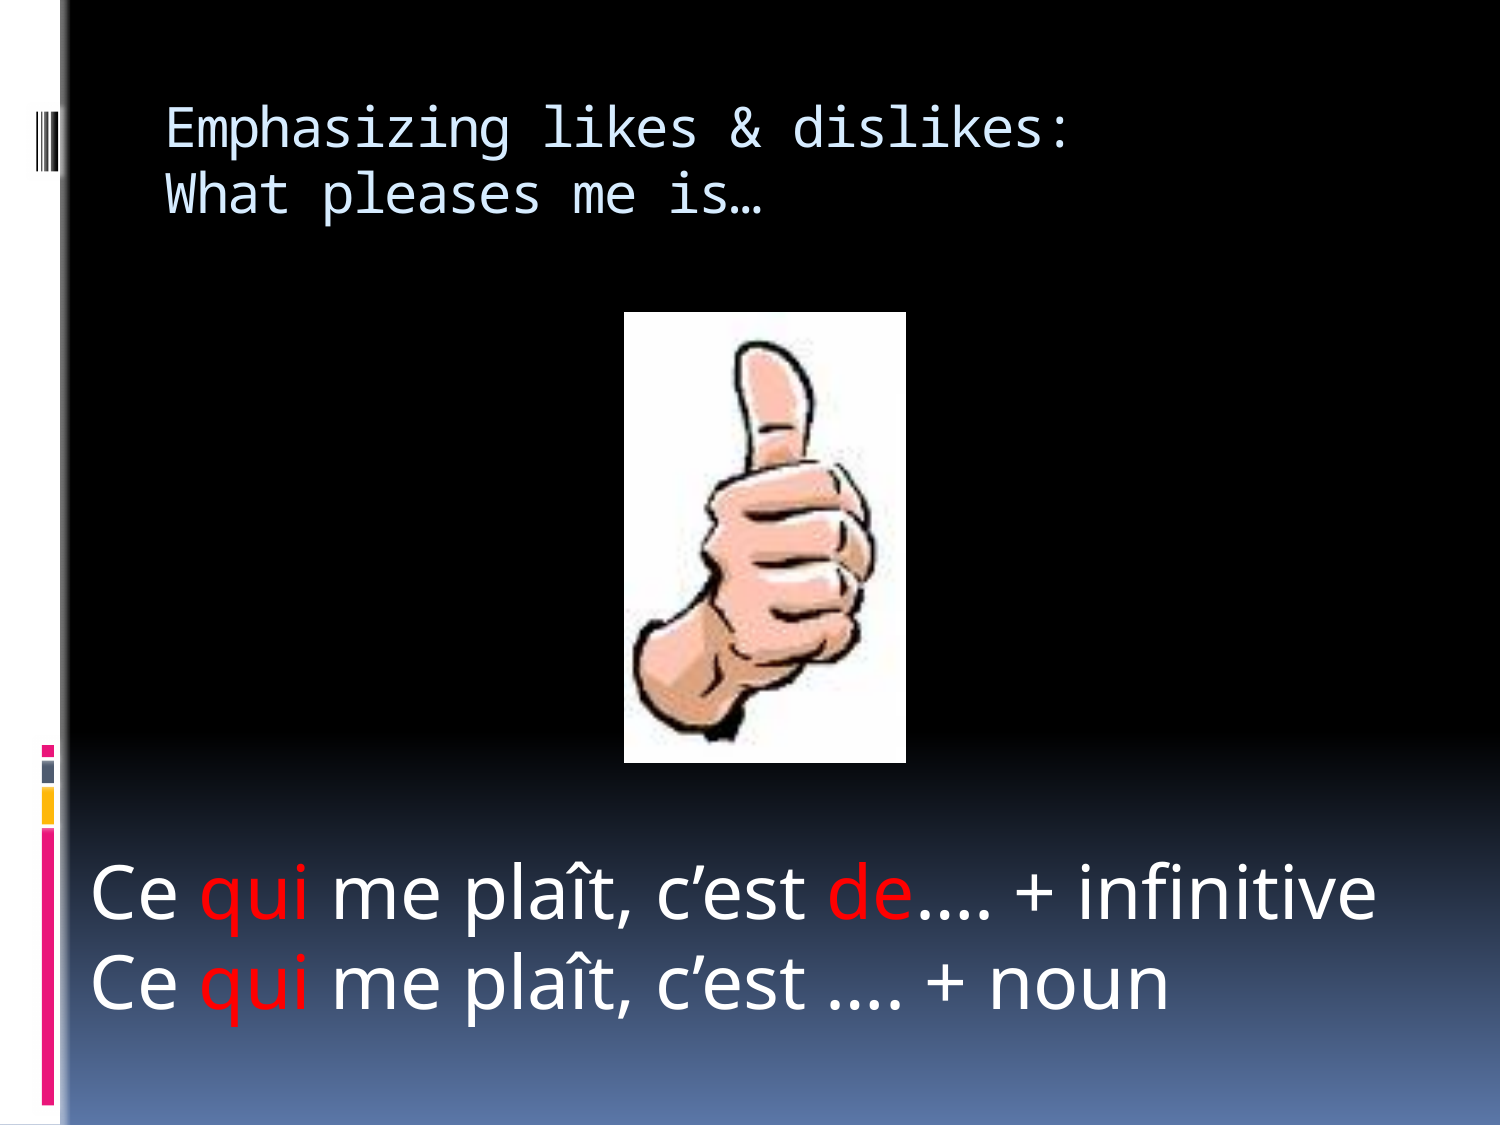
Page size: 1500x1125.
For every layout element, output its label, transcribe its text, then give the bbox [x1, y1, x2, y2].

picture [624, 311, 907, 763]
text_box Ce qui me plaît, c’est de…. + infinitive Ce qui me plaît, c’est …. + noun [75, 837, 1450, 1033]
title Emphasizing likes & dislikes: What pleases me is… [150, 83, 1425, 234]
